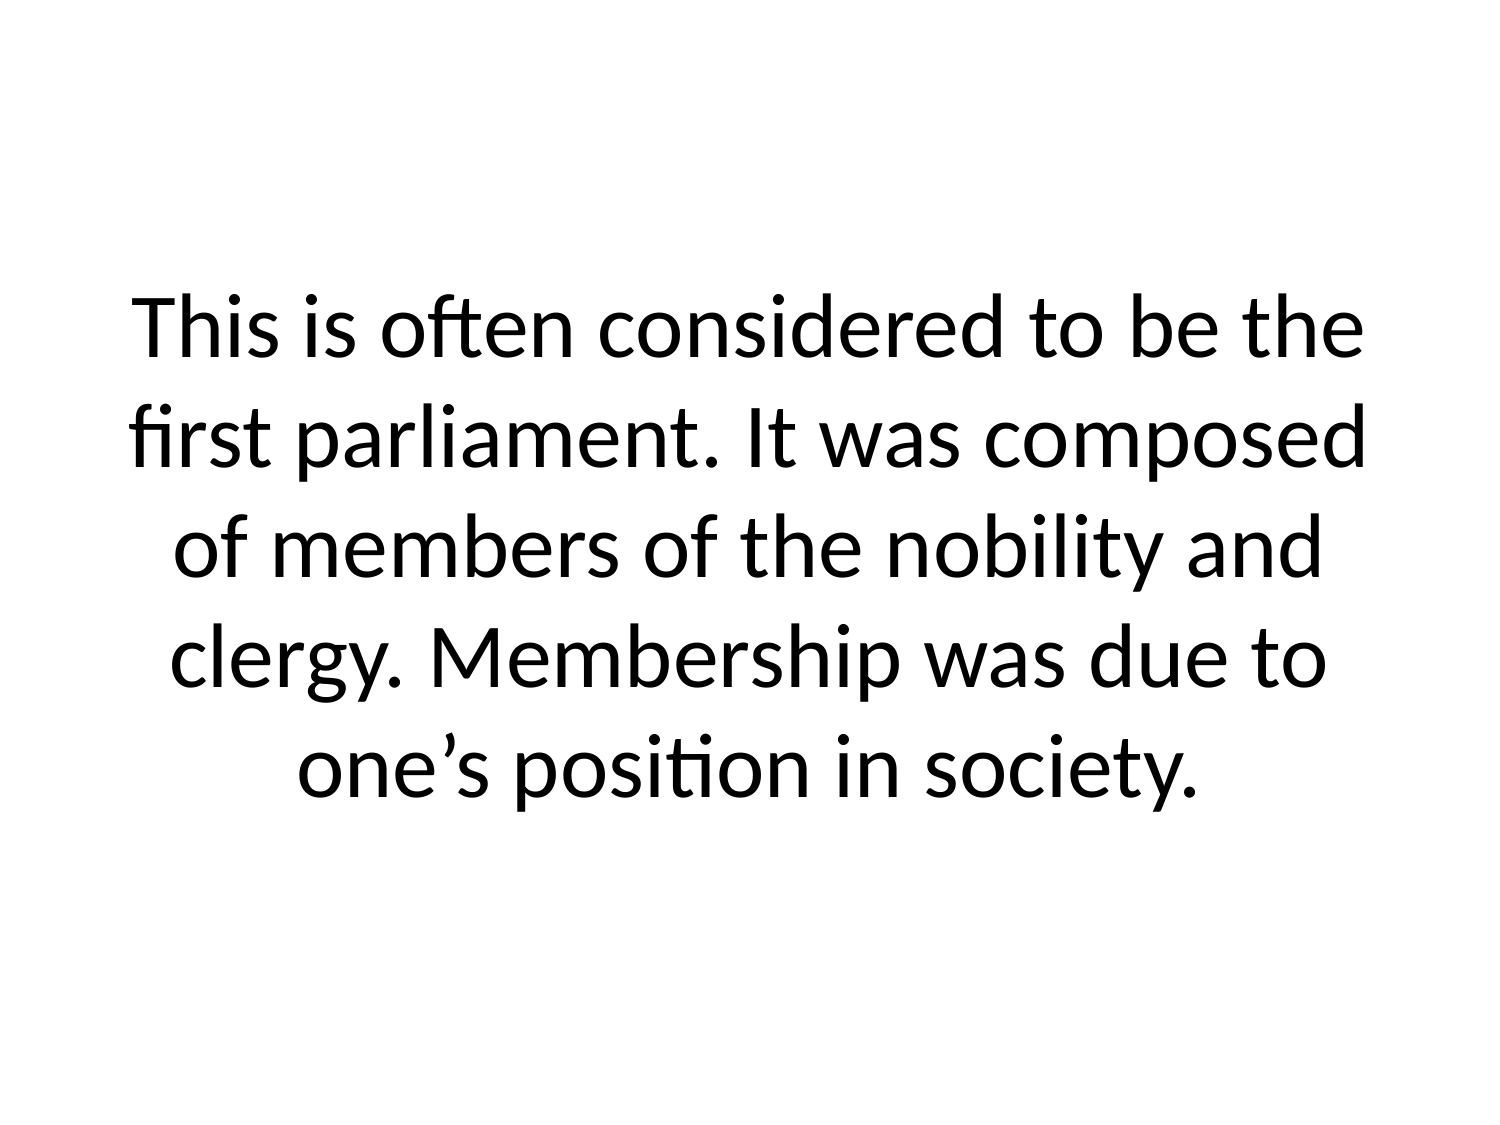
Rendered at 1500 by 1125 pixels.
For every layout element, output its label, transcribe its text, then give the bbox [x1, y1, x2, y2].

title This is often considered to be the first parliament. It was composed of members of the nobility and clergy. Membership was due to one’s position in society. [74, 44, 1426, 1038]
